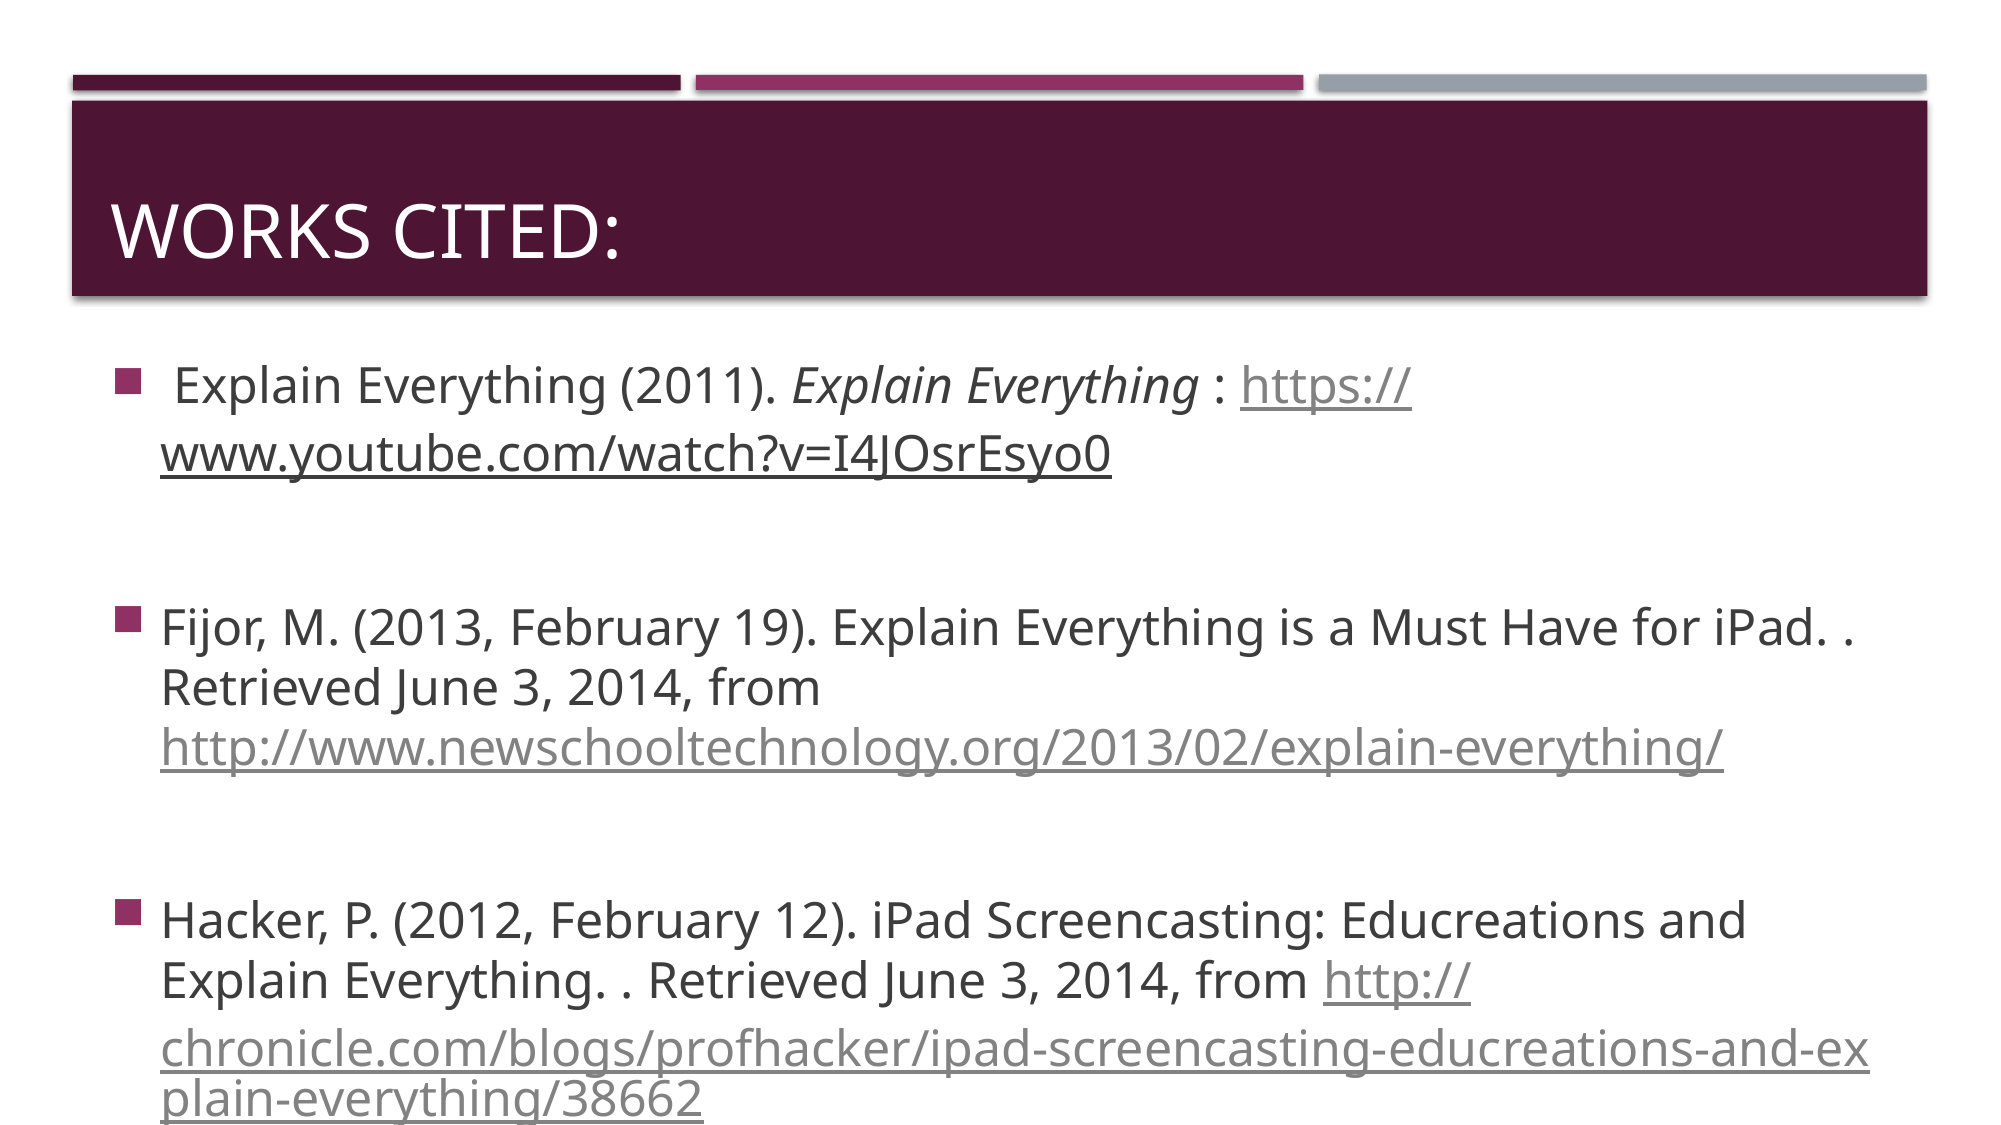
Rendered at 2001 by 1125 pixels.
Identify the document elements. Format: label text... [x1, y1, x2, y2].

title Works Cited: [95, 115, 1905, 282]
list Explain Everything (2011). Explain Everything : https://www.youtube.com/watch?v=I4JOsrEsyo0 Fijor, M. (2013, February 19). Explain Everything is a Must Have for iPad. . Retrieved June 3, 2014, from http://www.newschooltechnology.org/2013/02/explain-everything/ Hacker, P. (2012, February 12). iPad Screencasting: Educreations and Explain Everything. . Retrieved June 3, 2014, from http://chronicle.com/blogs/profhacker/ipad-screencasting-educreations-and-explain-everything/38662 [95, 423, 1905, 1027]
